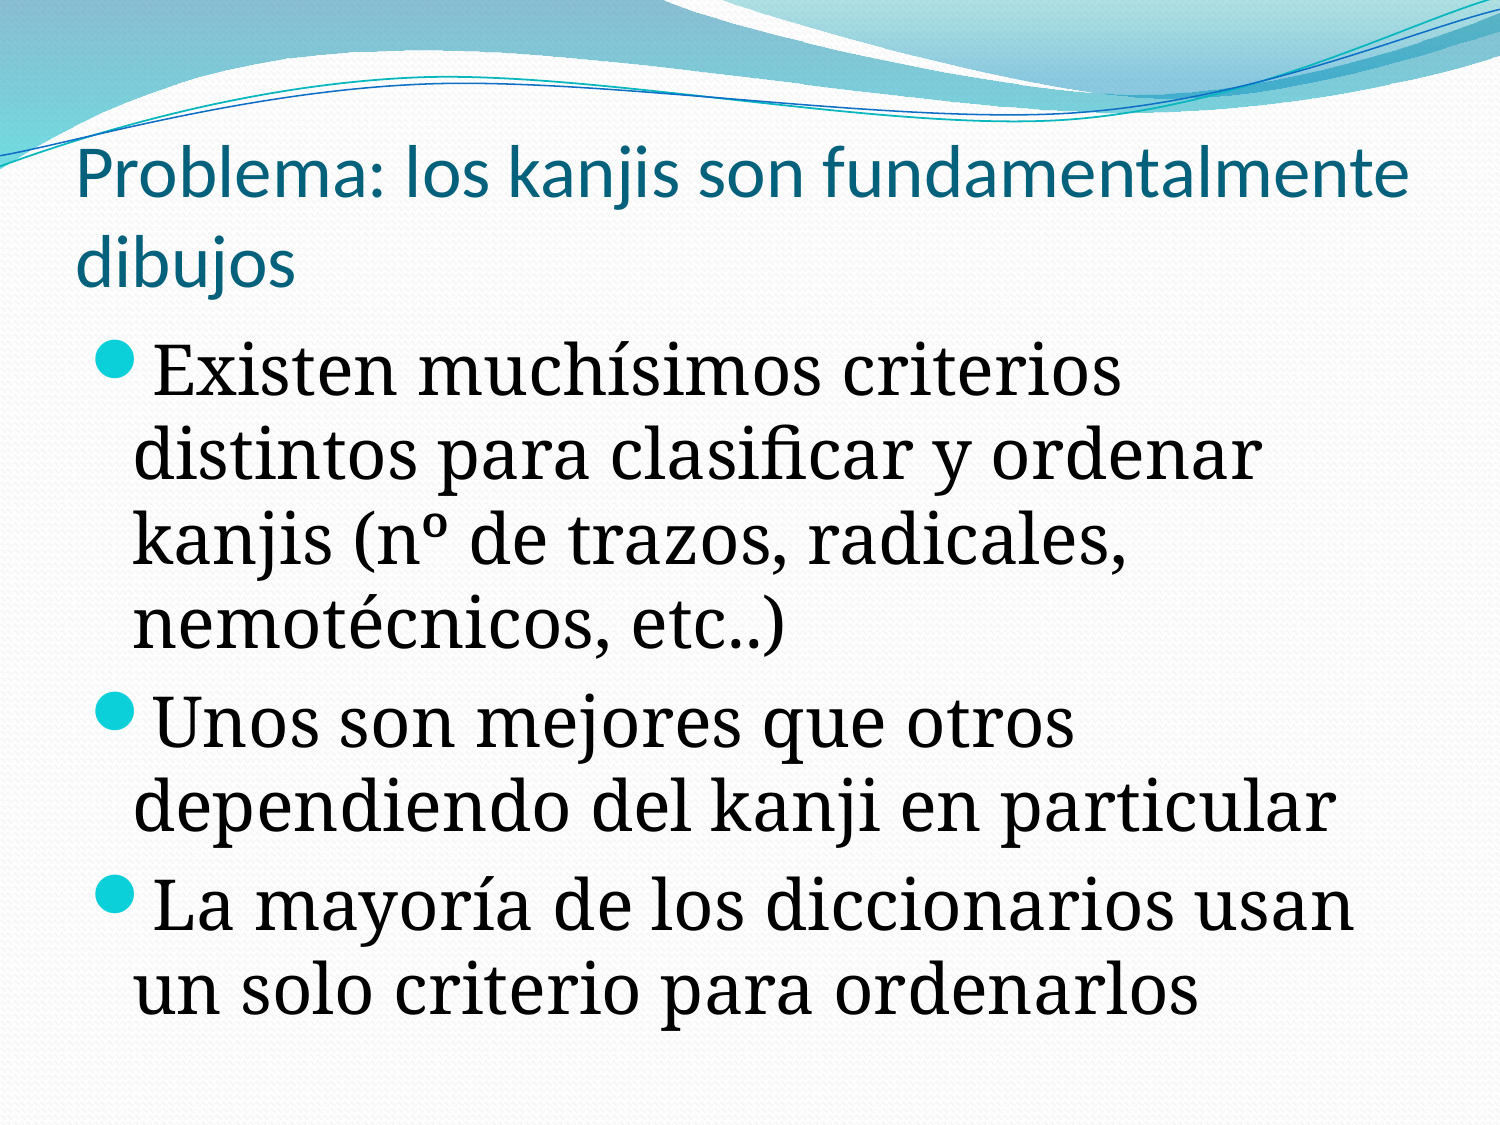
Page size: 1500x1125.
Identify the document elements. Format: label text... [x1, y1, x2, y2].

list Existen muchísimos criterios distintos para clasificar y ordenar kanjis (nº de trazos, radicales, nemotécnicos, etc..) Unos son mejores que otros dependiendo del kanji en particular La mayoría de los diccionarios usan un solo criterio para ordenarlos [75, 317, 1425, 1038]
title Problema: los kanjis son fundamentalmente dibujos [75, 115, 1425, 303]
